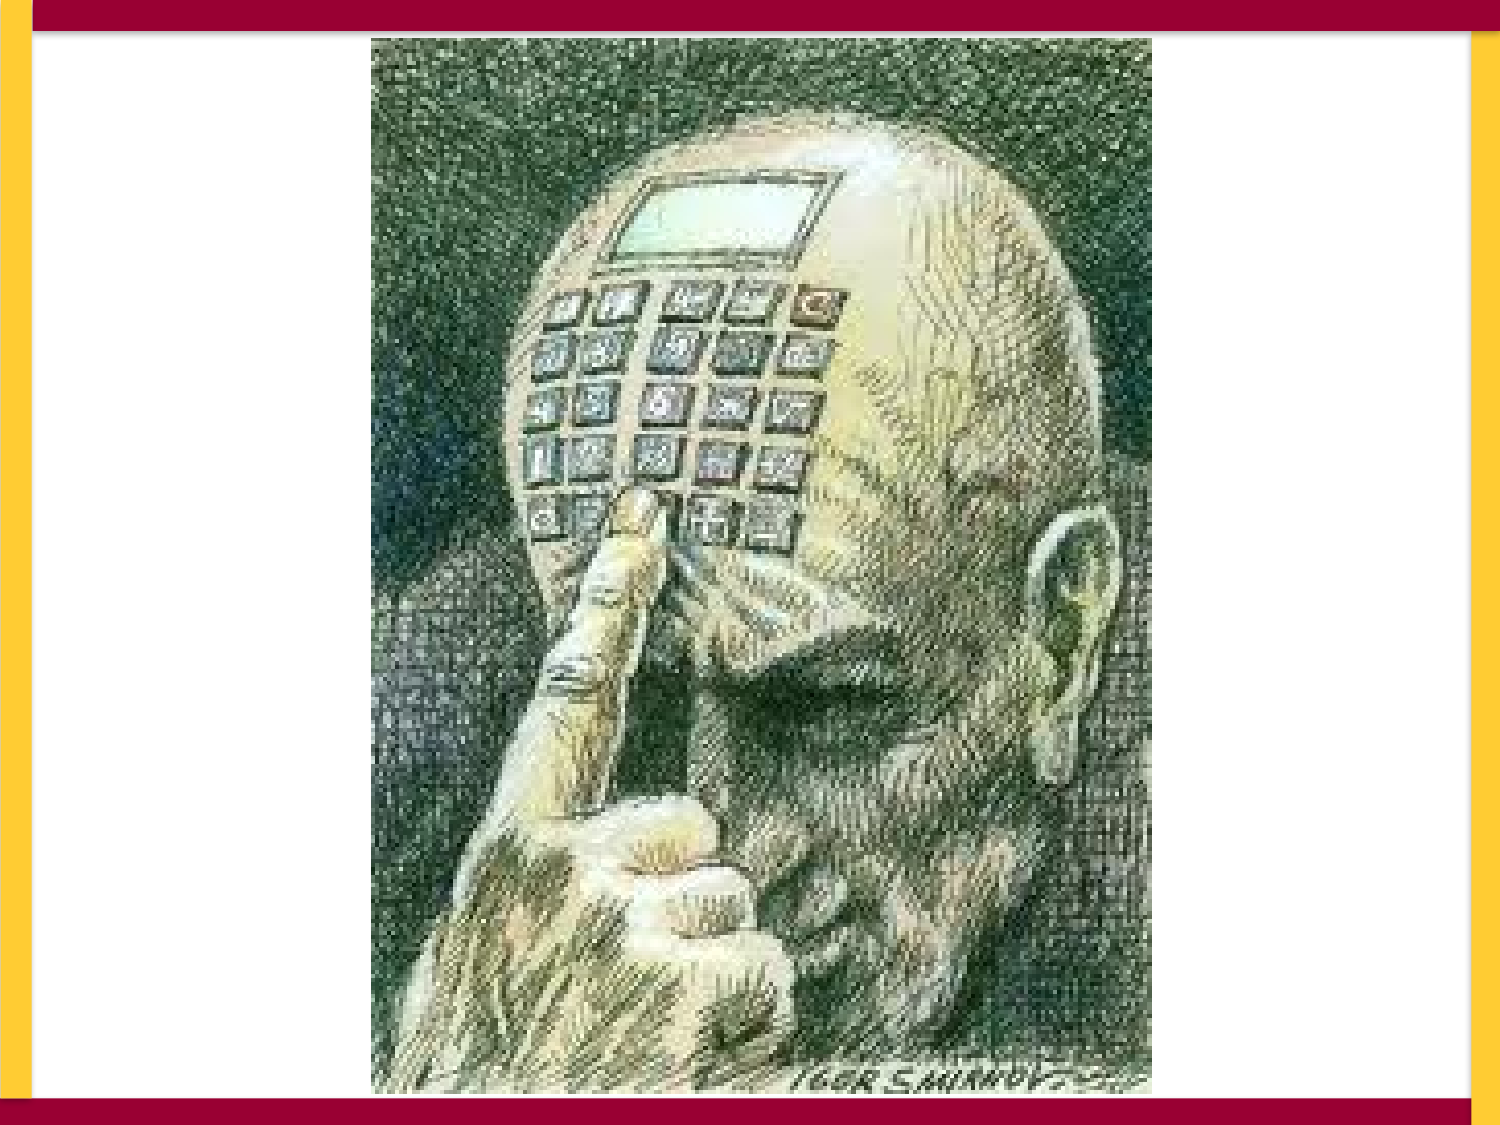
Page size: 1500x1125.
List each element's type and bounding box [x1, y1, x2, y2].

picture [371, 38, 1152, 1095]
